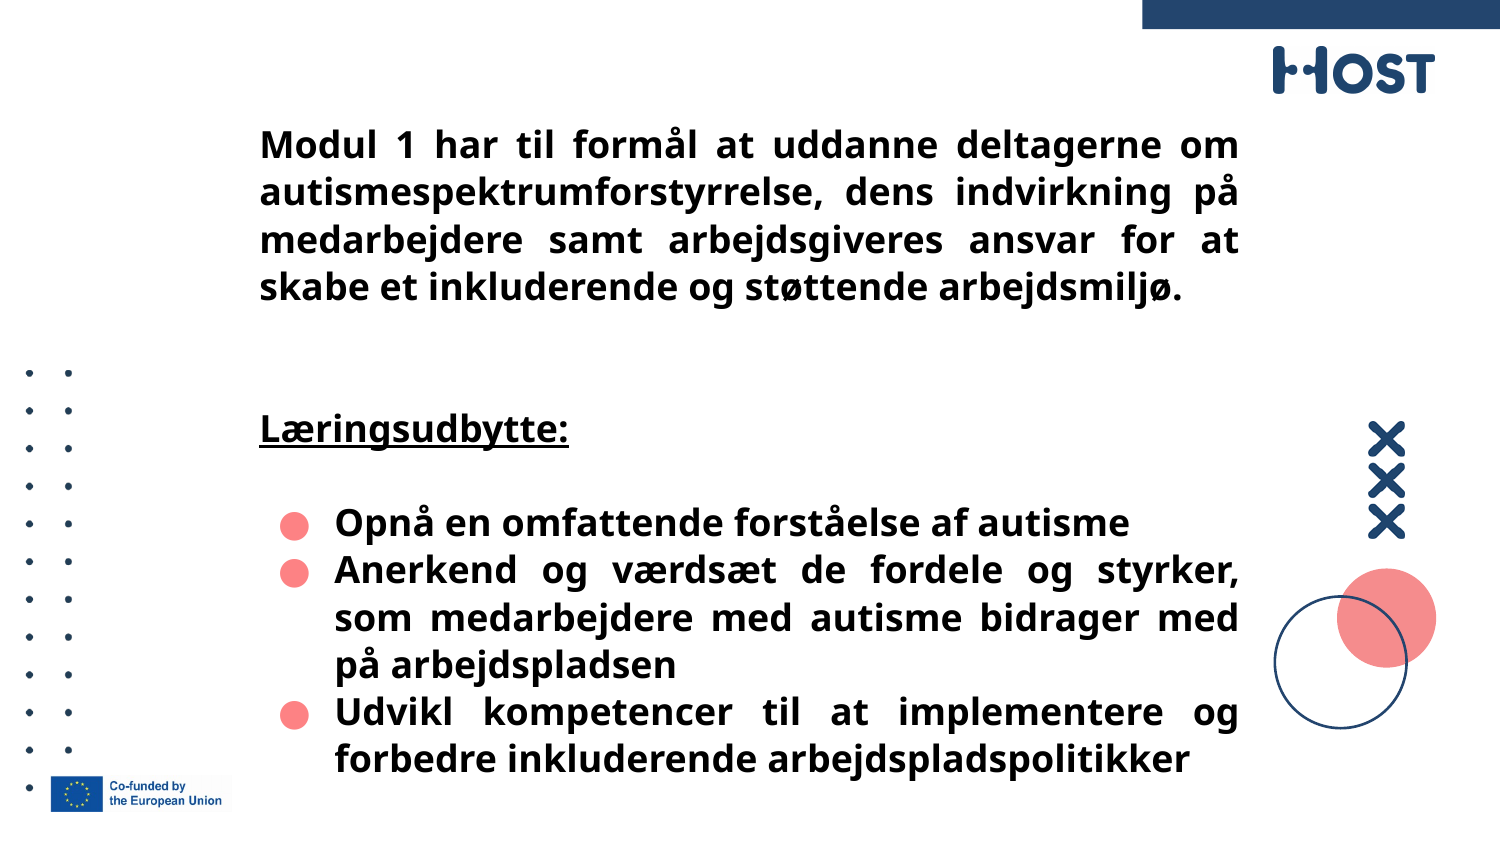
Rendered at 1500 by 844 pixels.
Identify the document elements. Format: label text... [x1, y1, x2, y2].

text_box Modul 1 har til formål at uddanne deltagerne om autismespektrumforstyrrelse, dens indvirkning på medarbejdere samt arbejdsgiveres ansvar for at skabe et inkluderende og støttende arbejdsmiljø. Læringsudbytte: Opnå en omfattende forståelse af autisme Anerkend og værdsæt de fordele og styrker, som medarbejdere med autisme bidrager med på arbejdspladsen Udvikl kompetencer til at implementere og forbedre inkluderende arbejdspladspolitikker [244, 103, 1256, 790]
picture [1368, 421, 1405, 539]
picture [0, 370, 233, 812]
picture [1273, 46, 1435, 94]
